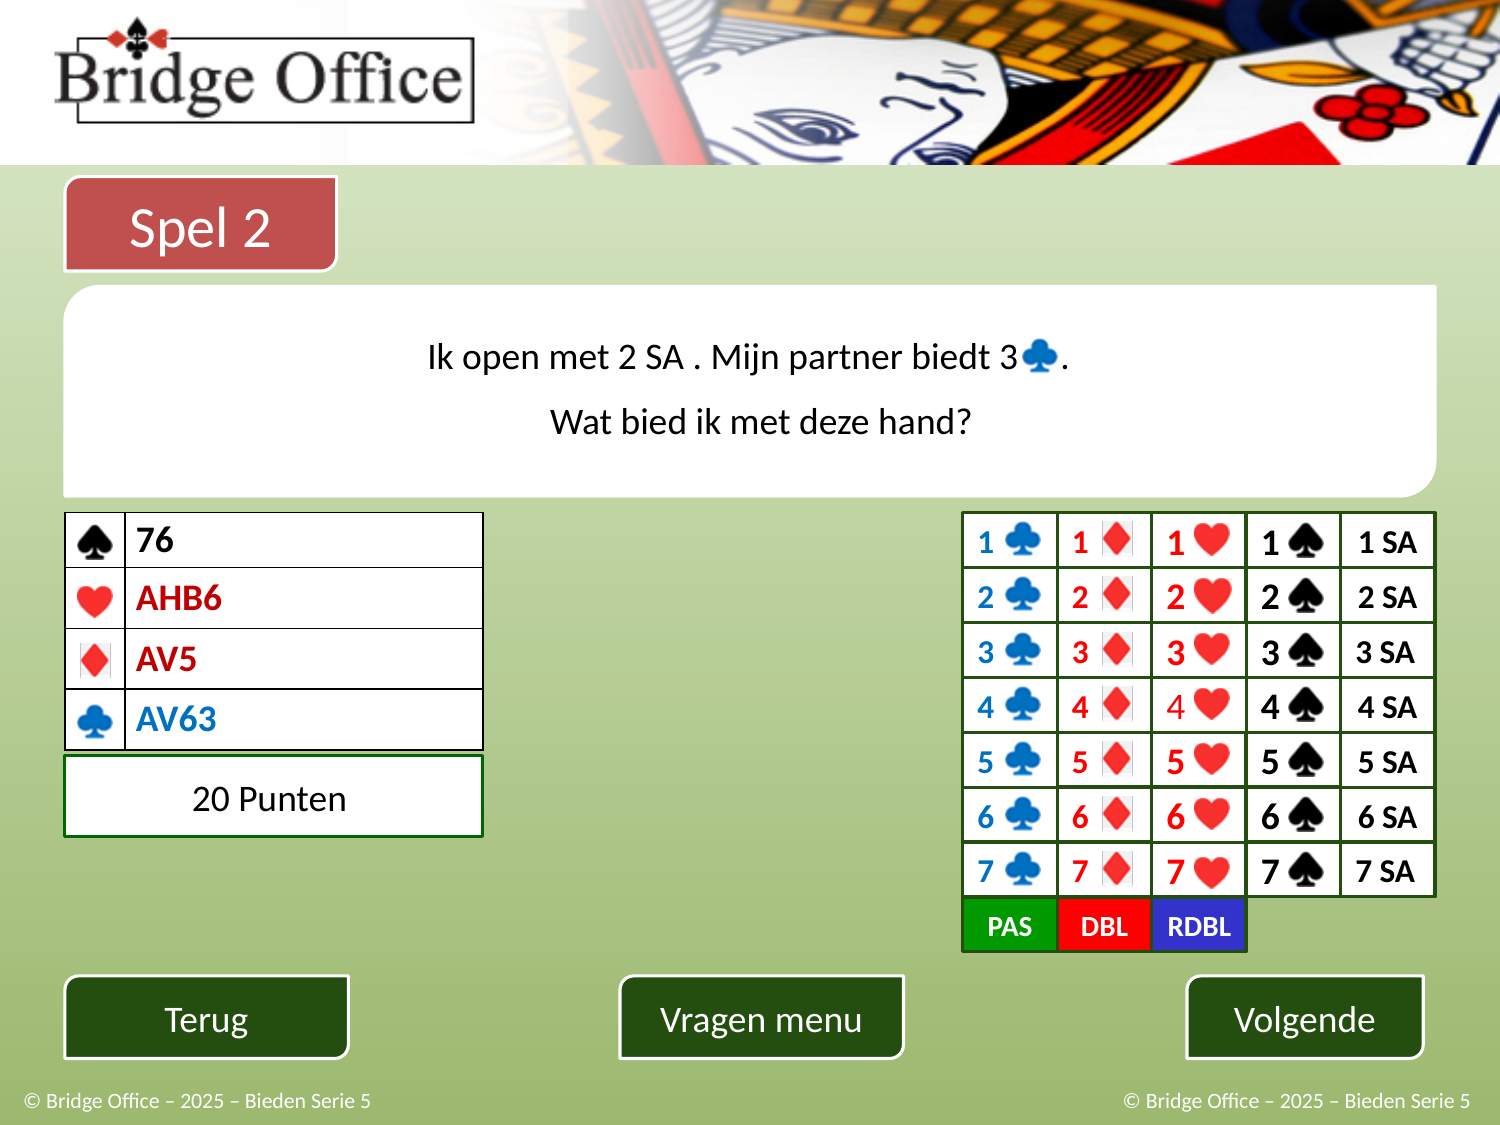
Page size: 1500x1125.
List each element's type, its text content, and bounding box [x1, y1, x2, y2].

text_box 5 [961, 734, 1059, 786]
picture [1004, 521, 1041, 558]
text_box 4 [1150, 676, 1245, 734]
text_box [63, 284, 1437, 498]
picture [1288, 851, 1324, 887]
picture [1099, 686, 1135, 723]
text_box 4 [961, 676, 1059, 734]
text_box PAS [961, 896, 1059, 953]
text_box © Bridge Office – 2025 – Bieden Serie 5 [1107, 1079, 1500, 1121]
text_box 7 [1056, 841, 1150, 898]
text_box 1 [1245, 511, 1342, 569]
picture [1193, 688, 1230, 721]
text_box 2 [961, 569, 1056, 621]
table_header 76 [126, 513, 482, 567]
text_box 3 [1245, 621, 1339, 676]
picture [1193, 857, 1230, 890]
picture [1099, 631, 1135, 668]
table_cell [66, 629, 124, 688]
text_box 6 [1056, 786, 1150, 841]
picture [1193, 743, 1230, 776]
text_box 3 [961, 621, 1056, 676]
text_box 3 [1056, 621, 1150, 676]
text_box 6 SA [1339, 786, 1437, 844]
text_box 2 [1056, 569, 1153, 621]
text_box 7 [1245, 841, 1339, 898]
picture [1288, 796, 1324, 832]
text_box RDBL [1153, 898, 1248, 953]
text_box Wat bied ik met deze hand? [528, 389, 995, 450]
text_box 6 [961, 786, 1056, 841]
text_box 4 SA [1339, 676, 1437, 734]
text_box 3 [1150, 621, 1245, 676]
table_header [66, 513, 124, 567]
text_box 6 [1150, 786, 1245, 841]
text_box 2 SA [1339, 569, 1437, 621]
text_box Ik open met 2 SA . Mijn partner biedt 3 . [394, 324, 1104, 385]
picture [1004, 851, 1041, 887]
table_cell [66, 690, 124, 749]
picture [1004, 576, 1041, 613]
picture [1004, 741, 1041, 778]
picture [1004, 796, 1041, 833]
picture [0, 0, 1500, 166]
text_box 4 [1059, 676, 1150, 734]
text_box 1 [961, 511, 1059, 569]
text_box 2 [1245, 569, 1339, 621]
text_box 5 [1059, 734, 1153, 786]
picture [77, 524, 114, 561]
picture [1288, 686, 1324, 723]
text_box 1 SA [1342, 511, 1437, 569]
text_box 3 SA [1339, 621, 1437, 676]
text_box Vragen menu [618, 974, 906, 1061]
picture [77, 703, 114, 740]
picture [1099, 796, 1135, 833]
picture [1288, 576, 1324, 613]
picture [1193, 798, 1230, 830]
picture [1193, 523, 1230, 556]
text_box 1 [1059, 511, 1153, 569]
picture [77, 643, 114, 679]
picture [1193, 578, 1232, 614]
picture [1099, 851, 1135, 887]
picture [1022, 338, 1059, 374]
text_box 6 [1245, 786, 1339, 841]
text_box 1 [1153, 511, 1245, 569]
picture [1099, 521, 1135, 558]
text_box Terug [63, 974, 350, 1061]
picture [1099, 576, 1135, 613]
text_box 7 [1150, 841, 1245, 898]
picture [1004, 631, 1041, 668]
picture [1288, 741, 1324, 778]
text_box © Bridge Office – 2025 – Bieden Serie 5 [8, 1079, 393, 1121]
table_cell [66, 568, 124, 628]
picture [1288, 631, 1324, 668]
table_cell AV63 [126, 690, 482, 749]
picture [1288, 521, 1325, 558]
text_box 5 SA [1339, 734, 1437, 786]
picture [77, 585, 114, 618]
picture [1099, 741, 1135, 778]
text_box 2 [1153, 569, 1245, 621]
picture [1004, 686, 1041, 723]
picture [1194, 633, 1230, 666]
text_box Spel 2 [63, 179, 339, 273]
text_box 5 [1248, 734, 1339, 786]
text_box DBL [1059, 898, 1153, 953]
table_cell AV5 [126, 629, 482, 688]
text_box 7 SA [1339, 844, 1437, 898]
text_box 20 Punten [63, 754, 484, 838]
text_box 5 [1153, 734, 1248, 786]
text_box 4 [1245, 676, 1339, 734]
text_box 7 [961, 841, 1056, 896]
text_box Volgende [1185, 974, 1425, 1061]
table_cell AHB6 [126, 568, 482, 628]
